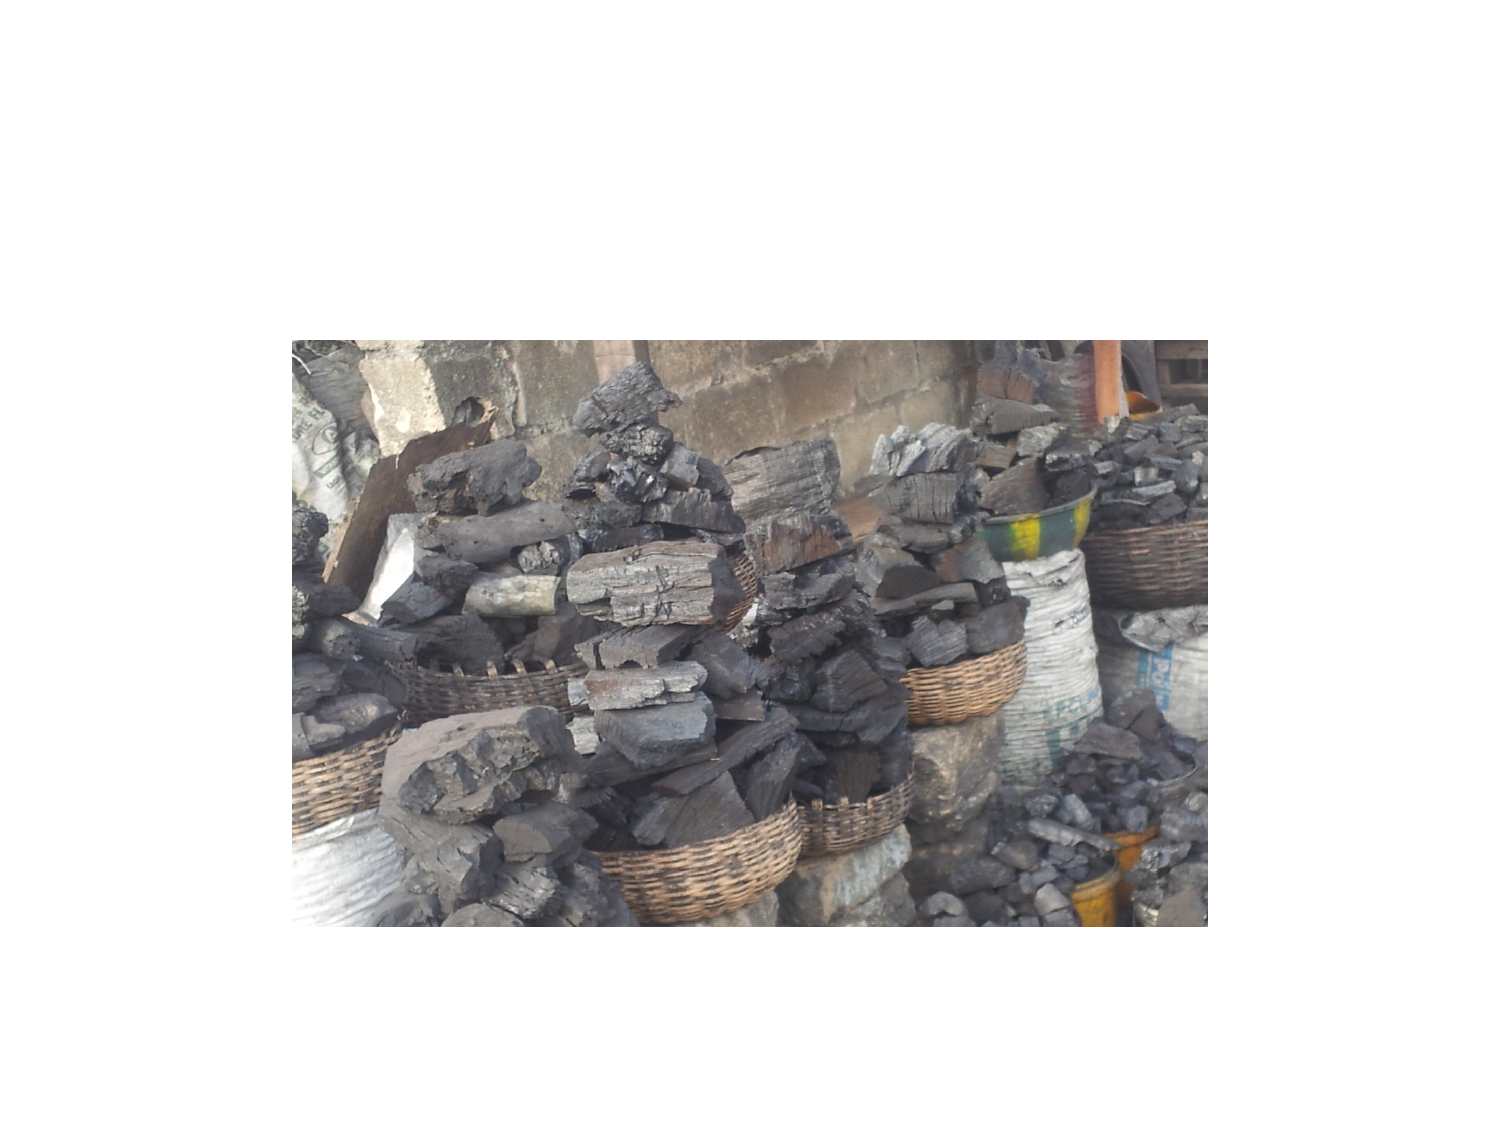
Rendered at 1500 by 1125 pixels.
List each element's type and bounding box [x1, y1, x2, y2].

list [292, 340, 1208, 927]
